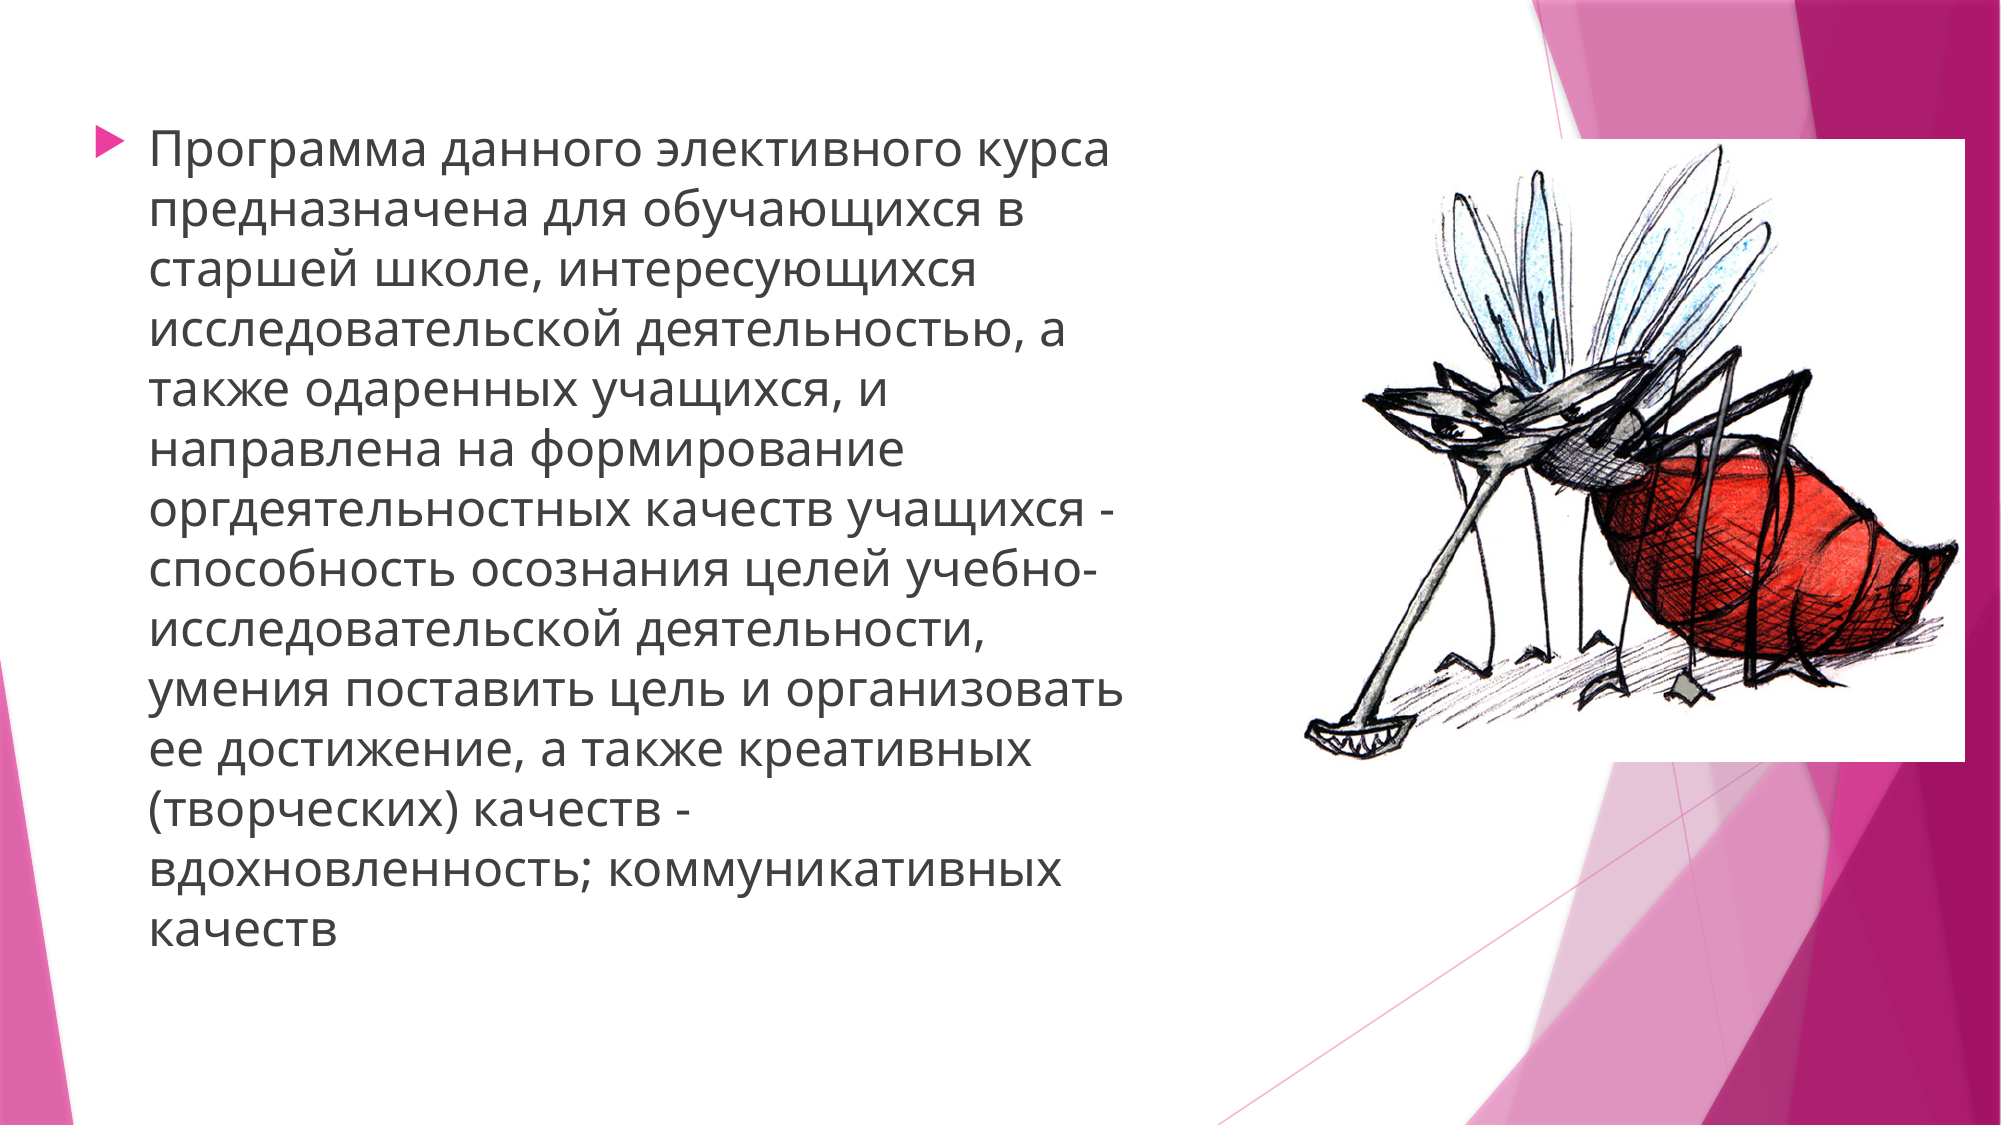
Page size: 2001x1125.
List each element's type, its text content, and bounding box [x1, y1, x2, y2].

list Программа данного элективного курса предназначена для обучающихся в старшей школе, интересующихся исследовательской деятельностью, а также одаренных учащихся, и направлена на формирование оргдеятельностных качеств учащихся - способность осознания целей учебно-исследовательской деятельности, умения поставить цель и организовать ее достижение, а также креативных (творческих) качеств - вдохновленность; коммуникативных качеств [77, 108, 1146, 1000]
picture [1268, 138, 1966, 763]
